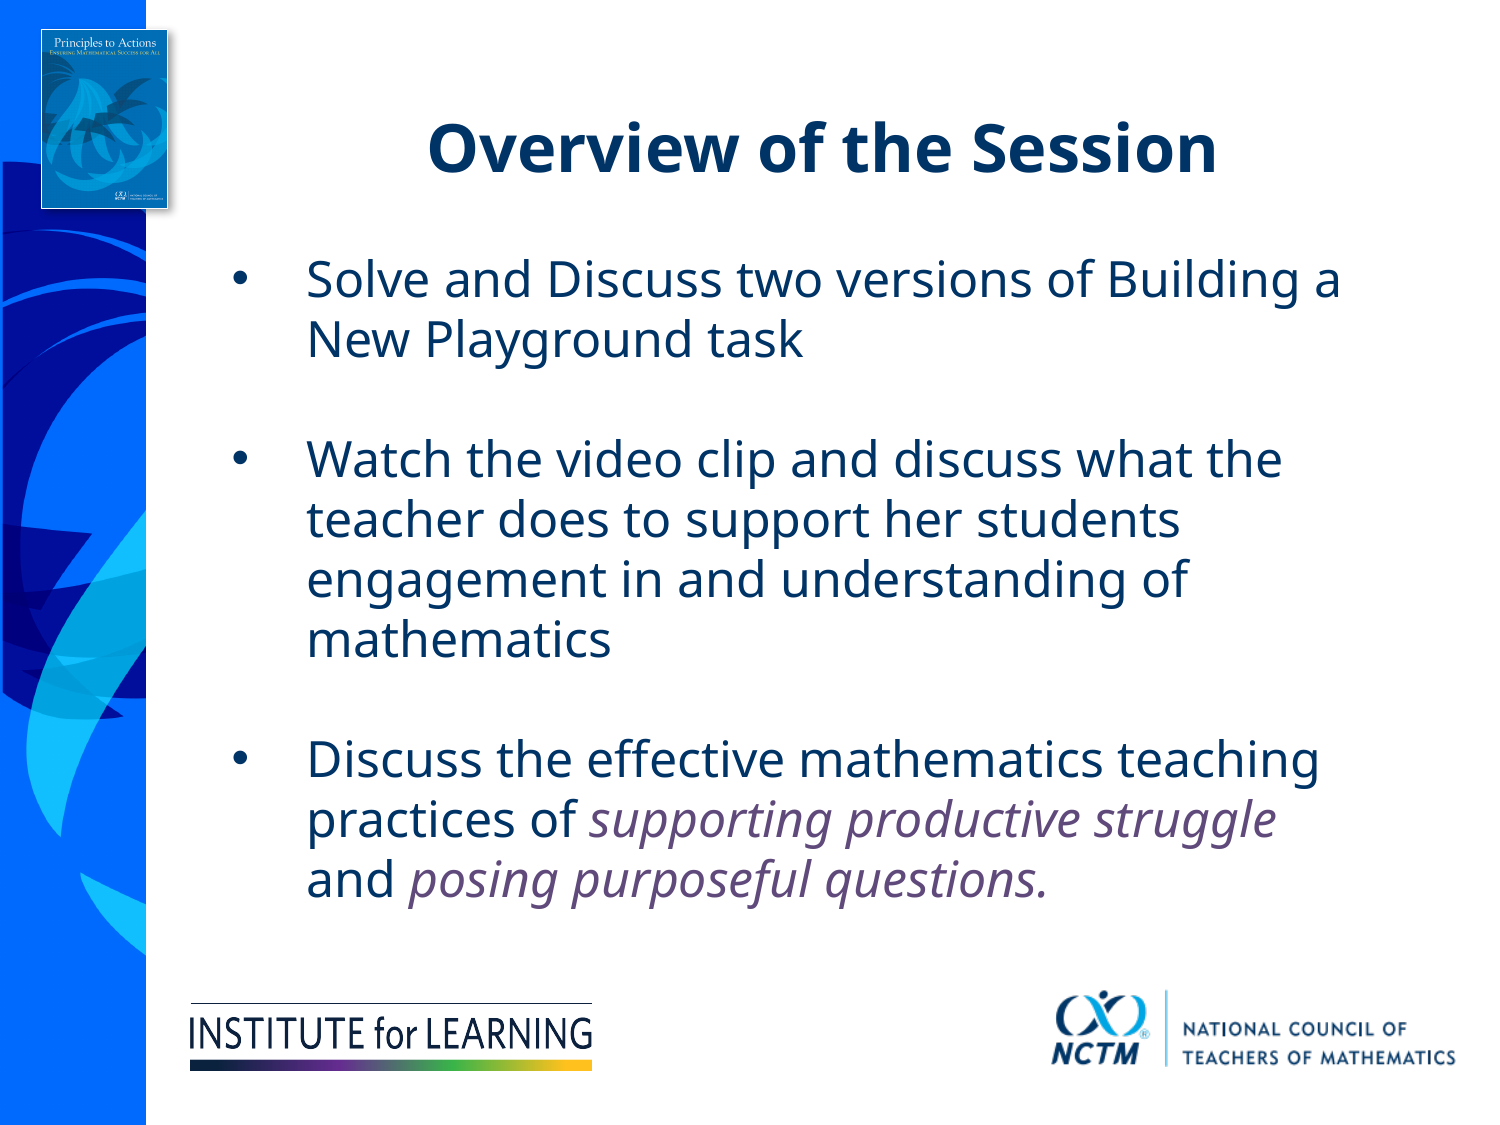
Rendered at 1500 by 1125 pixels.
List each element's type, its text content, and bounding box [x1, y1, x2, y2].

text_box Solve and Discuss two versions of Building a New Playground task Watch the video clip and discuss what the teacher does to support her students engagement in and understanding of mathematics Discuss the effective mathematics teaching practices of supporting productive struggle and posing purposeful questions. [216, 239, 1371, 928]
picture [1034, 969, 1474, 1085]
picture [0, 0, 168, 1125]
picture [190, 1003, 592, 1072]
text_box Overview of the Session [151, 52, 1500, 240]
